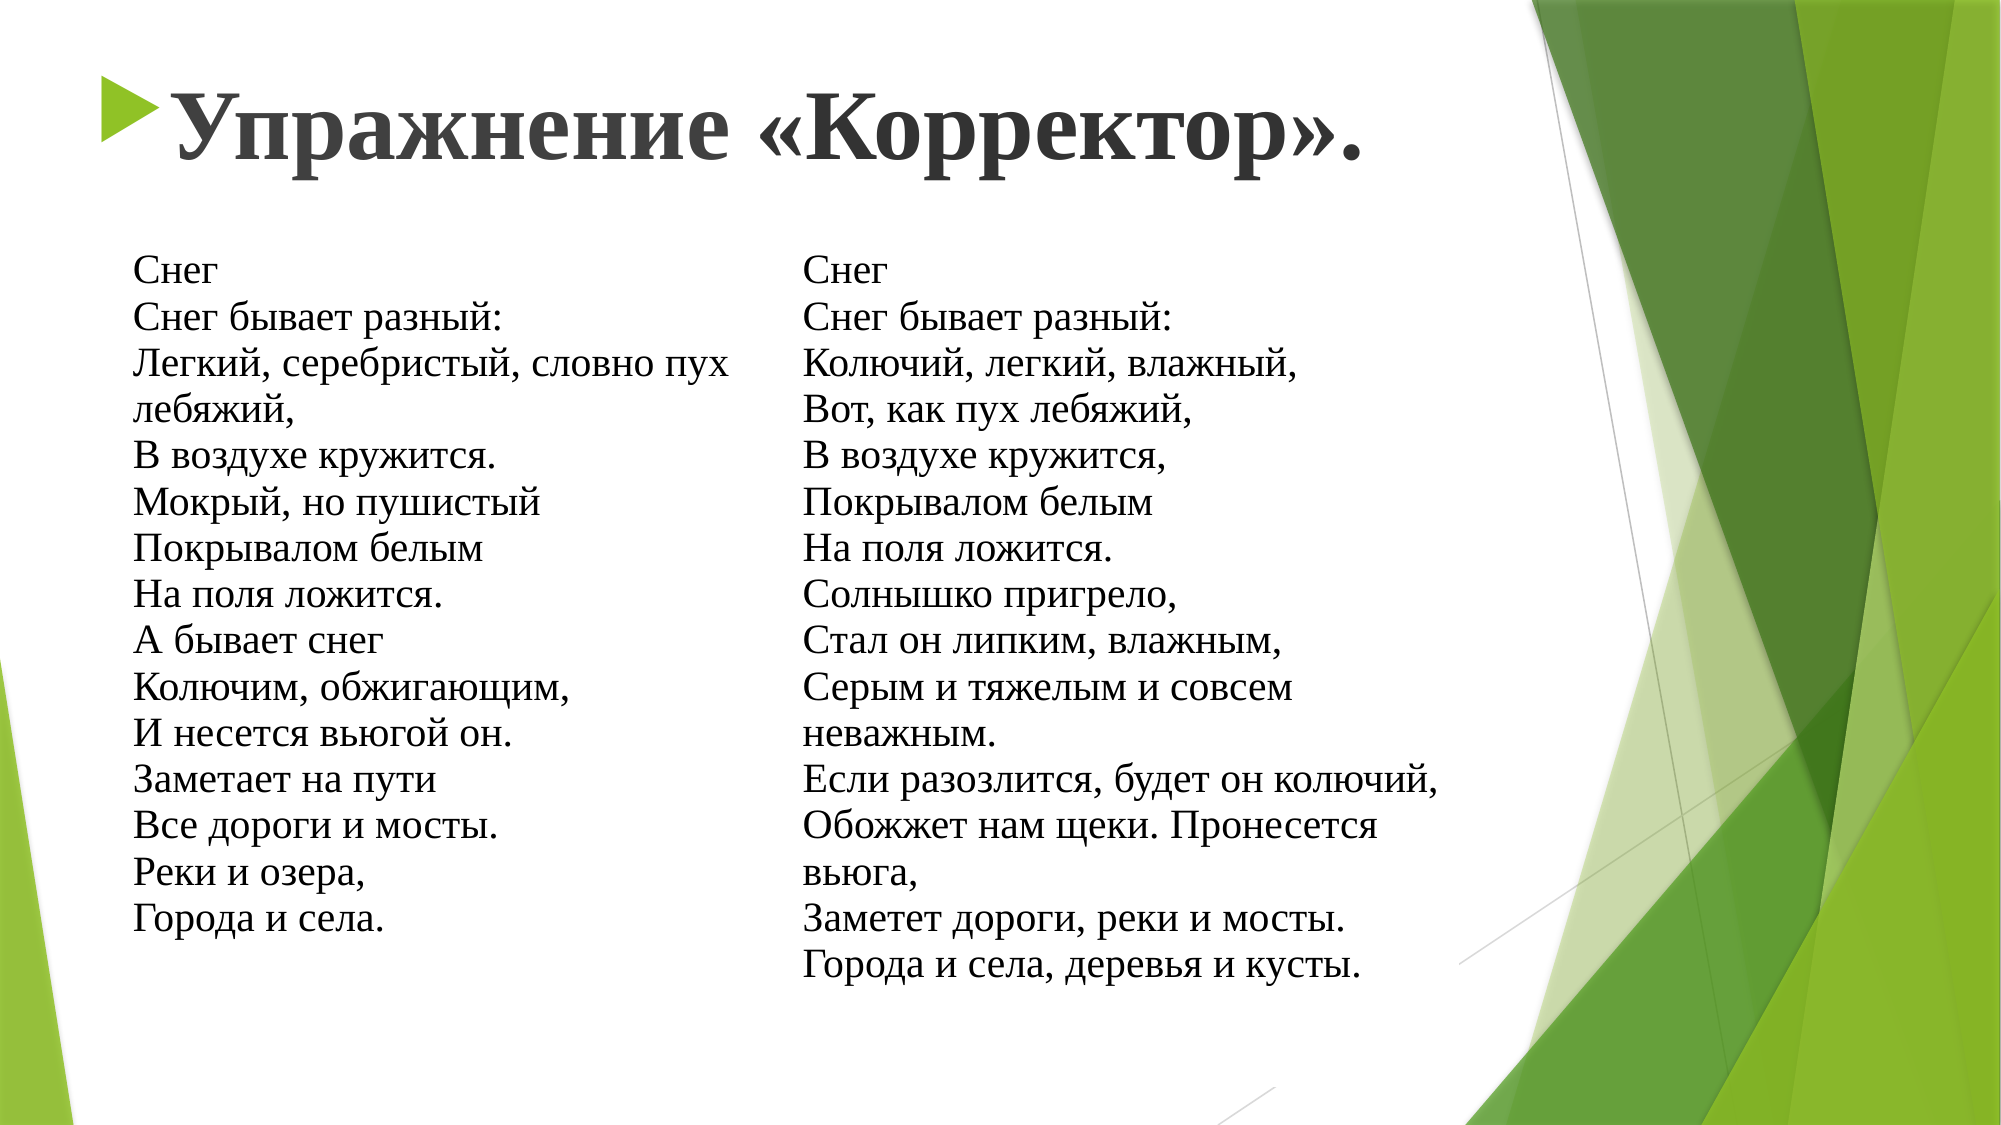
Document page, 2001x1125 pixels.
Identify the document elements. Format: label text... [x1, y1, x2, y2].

table_header Снег Снег бывает разный: Легкий, серебристый, словно пух лебяжий, В воздухе кружится. Мокрый, но пушистый Покрывалом белым На поля ложится. А бывает снег Колючим, обжигающим, И несется вьюгой он. Заметает на пути Все дороги и мосты. Реки и озера, Города и села. [119, 240, 787, 1081]
table_header Снег Снег бывает разный: Колючий, легкий, влажный, Вот, как пух лебяжий, В воздухе кружится, Покрывалом белым На поля ложится. Солнышко пригрело, Стал он липким, влажным, Серым и тяжелым и совсем неважным. Если разозлится, будет он колючий, Обожжет нам щеки. Пронесется вьюга, Заметет дороги, реки и мосты. Города и села, деревья и кусты. [789, 240, 1457, 1081]
list Упражнение «Корректор». [79, 52, 1490, 689]
